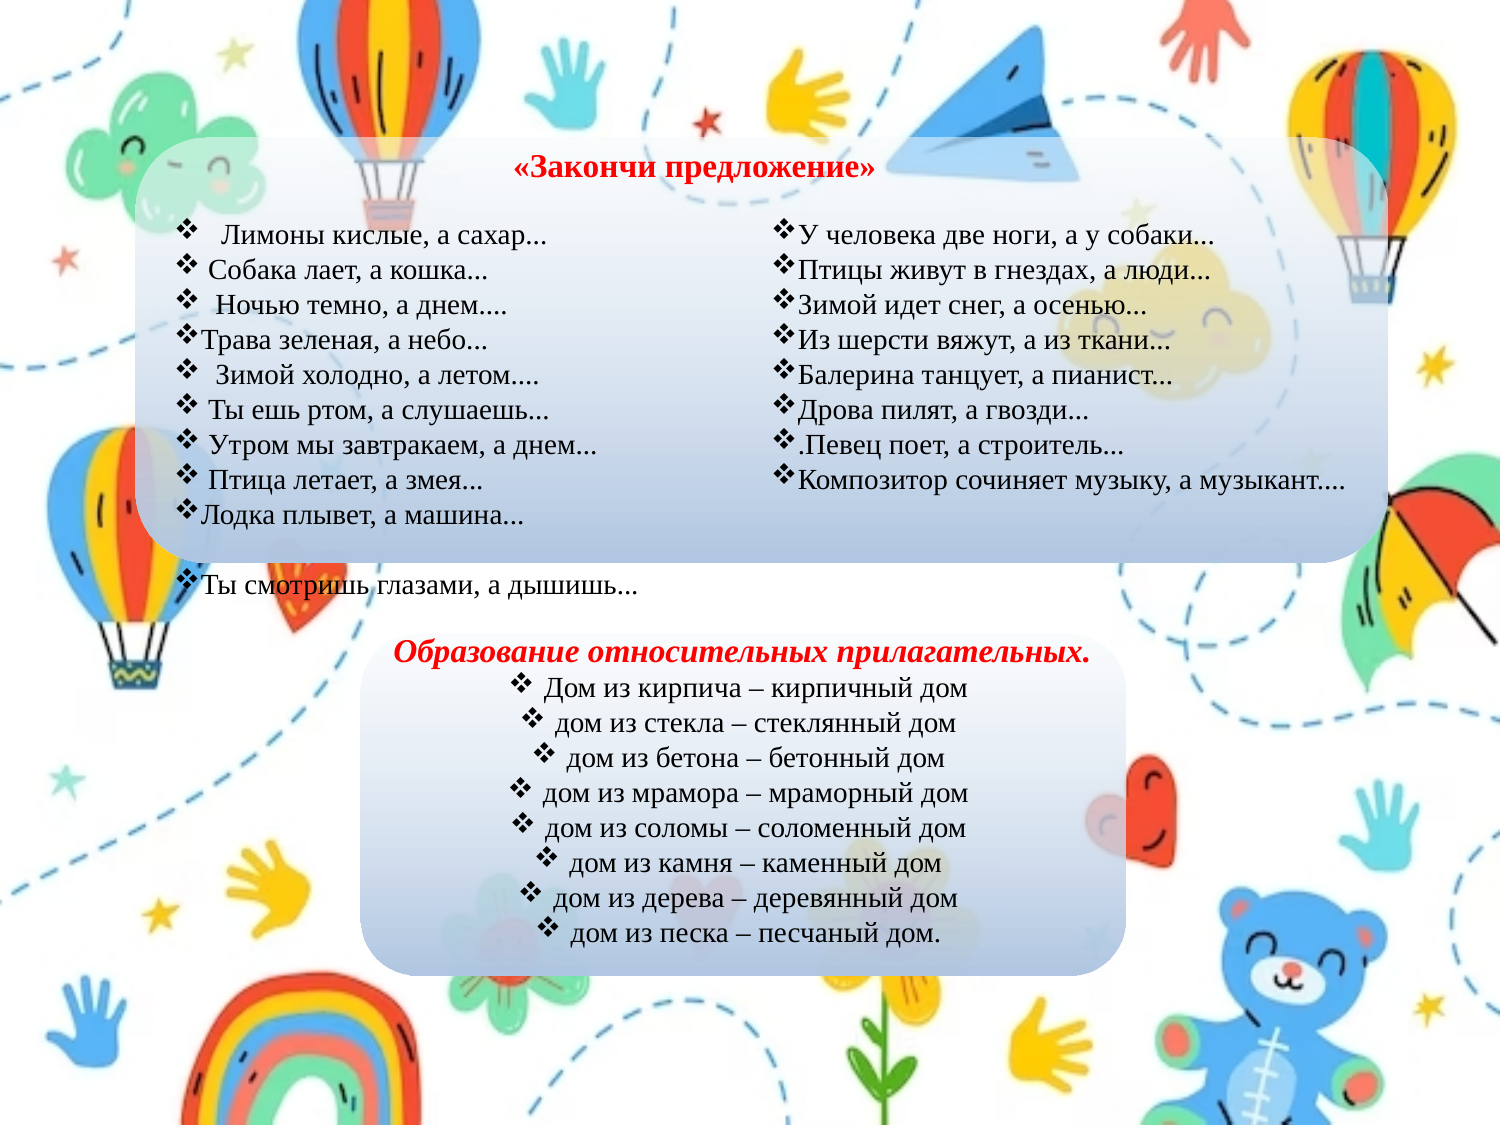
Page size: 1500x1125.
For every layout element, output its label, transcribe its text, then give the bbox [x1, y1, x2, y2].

text_box «Закончи предложение» [490, 137, 1093, 192]
text_box [371, 956, 1114, 979]
text_box [133, 135, 1390, 547]
text_box Лимоны кислые, а сахар... Собака лает, а кошка... Ночью темно, а днем.... Трава зеленая, а небо... Зимой холодно, а летом.... Ты ешь ртом, а слушаешь... Утром мы завтракаем, а днем... Птица летает, а змея... Лодка плывет, а машина... Ты смотришь глазами, а дышишь... У человека две ноги, а у собаки... Птицы живут в гнездах, а люди... Зимой идет снег, а осенью... Из шерсти вяжут, а из ткани... Балерина танцует, а пианист... Дрова пилят, а гвозди... .Певец поет, а строитель... Композитор сочиняет музыку, а музыкант.... [159, 208, 1383, 621]
picture [0, 0, 1500, 1125]
text_box Образование относительных прилагательных. Дом из кирпича – кирпичный дом дом из стекла – стеклянный дом дом из бетона – бетонный дом дом из мрамора – мраморный дом дом из соломы – соломенный дом дом из камня – каменный дом дом из дерева – деревянный дом дом из песка – песчаный дом. [360, 621, 1125, 956]
